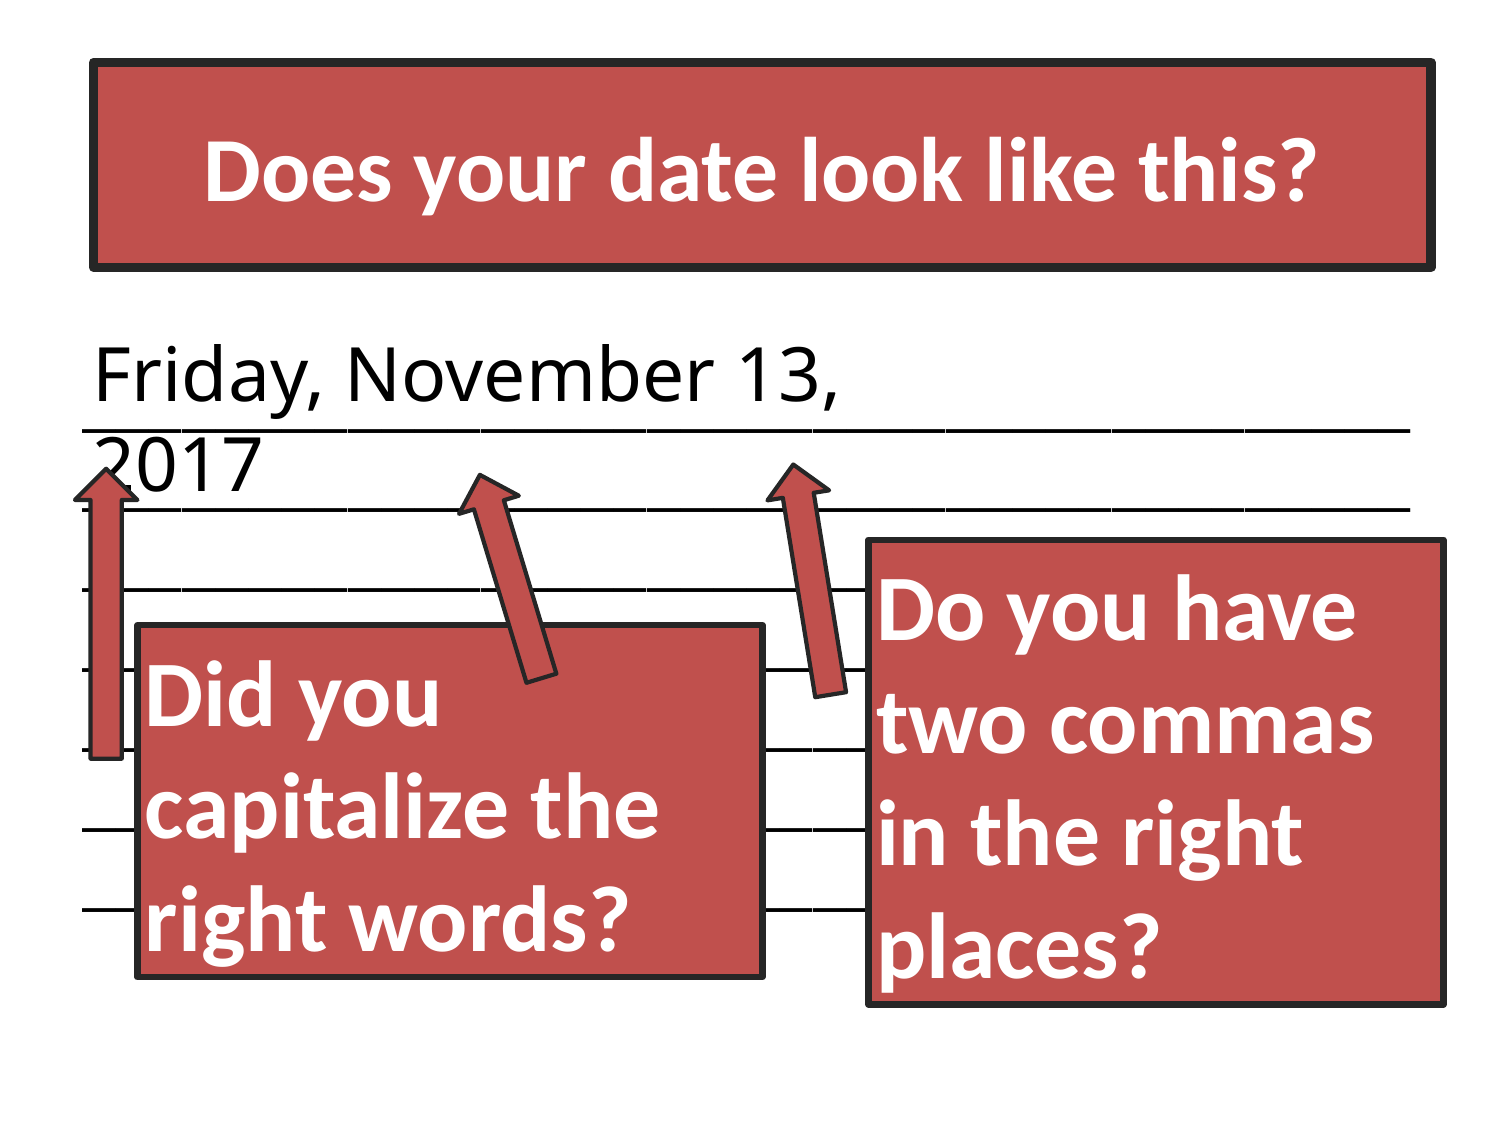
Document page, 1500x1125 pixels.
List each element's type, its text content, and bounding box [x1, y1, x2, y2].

text_box Did you capitalize the right words? [137, 624, 763, 978]
text_box Do you have two commas in the right places? [868, 539, 1444, 1005]
list _________________________________________________________________________________________________________________________________________________________________________________________________________________________________________________________________________________ [74, 349, 1426, 1006]
text_box [767, 464, 847, 698]
text_box [74, 468, 138, 759]
text_box Friday, November 13, 2017 [85, 318, 1036, 514]
text_box Does your date look like this? [93, 62, 1432, 268]
text_box [459, 474, 557, 683]
